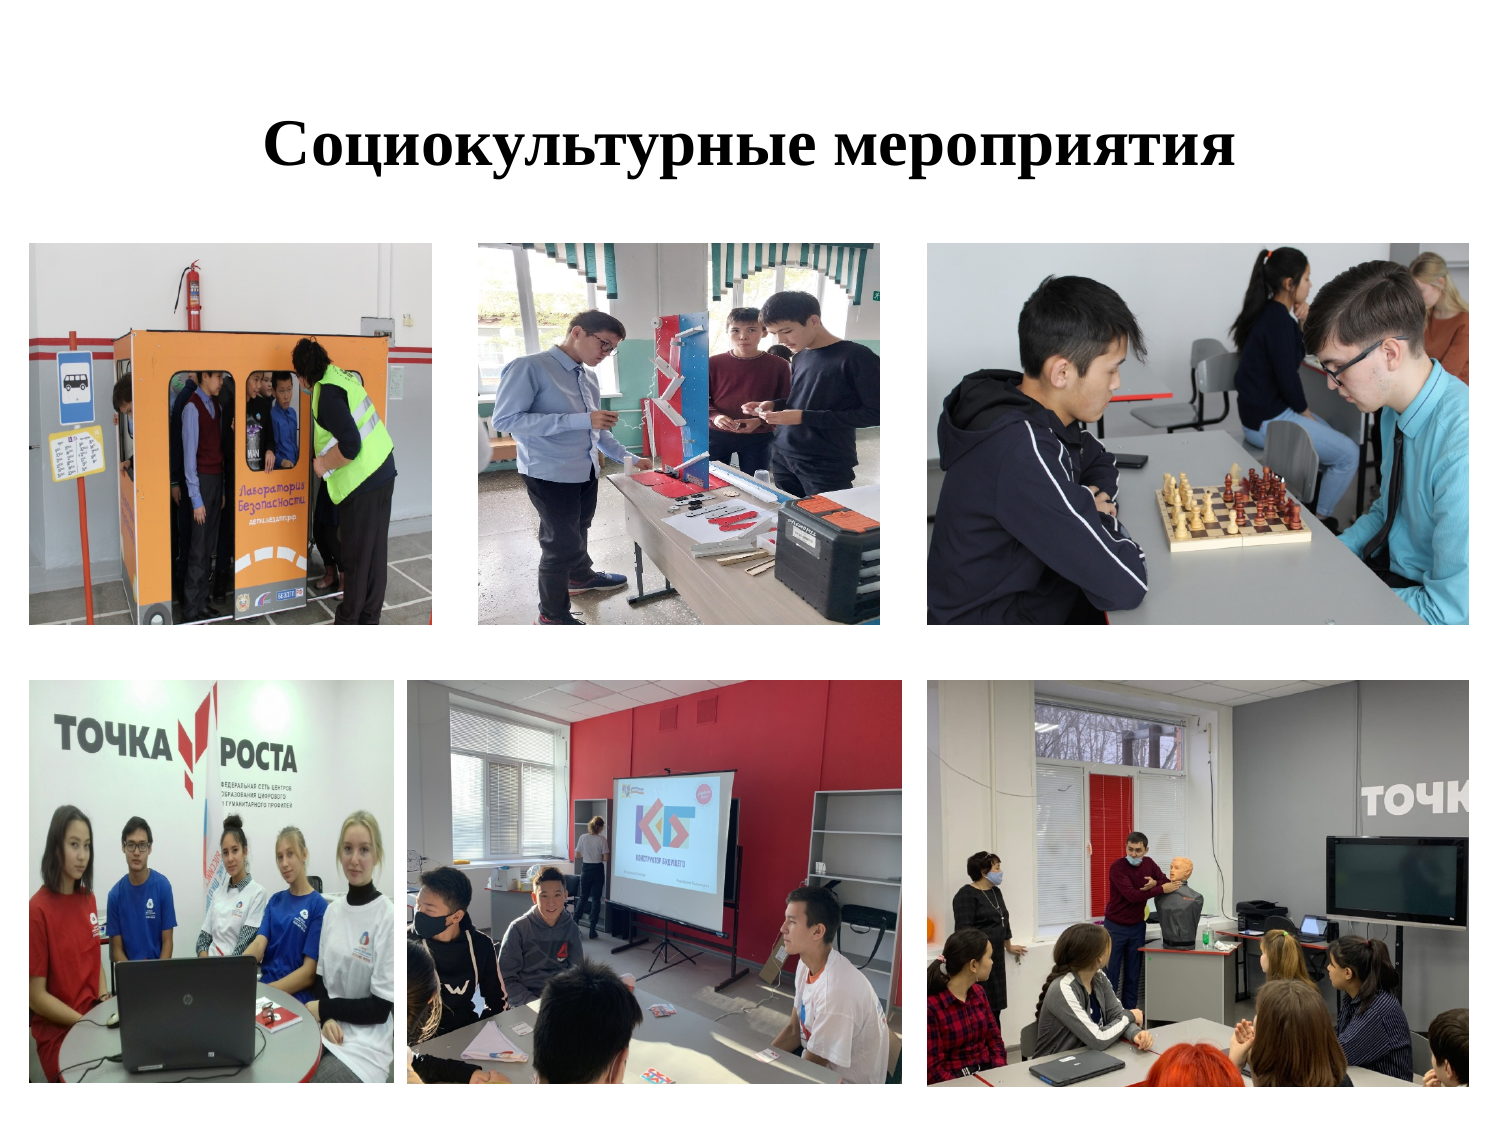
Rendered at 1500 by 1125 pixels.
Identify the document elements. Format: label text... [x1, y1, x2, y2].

picture [926, 680, 1469, 1087]
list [478, 243, 881, 625]
picture [29, 243, 432, 625]
picture [407, 680, 902, 1084]
picture [926, 243, 1469, 625]
picture [29, 680, 394, 1083]
title Социокультурные мероприятия [75, 45, 1425, 233]
